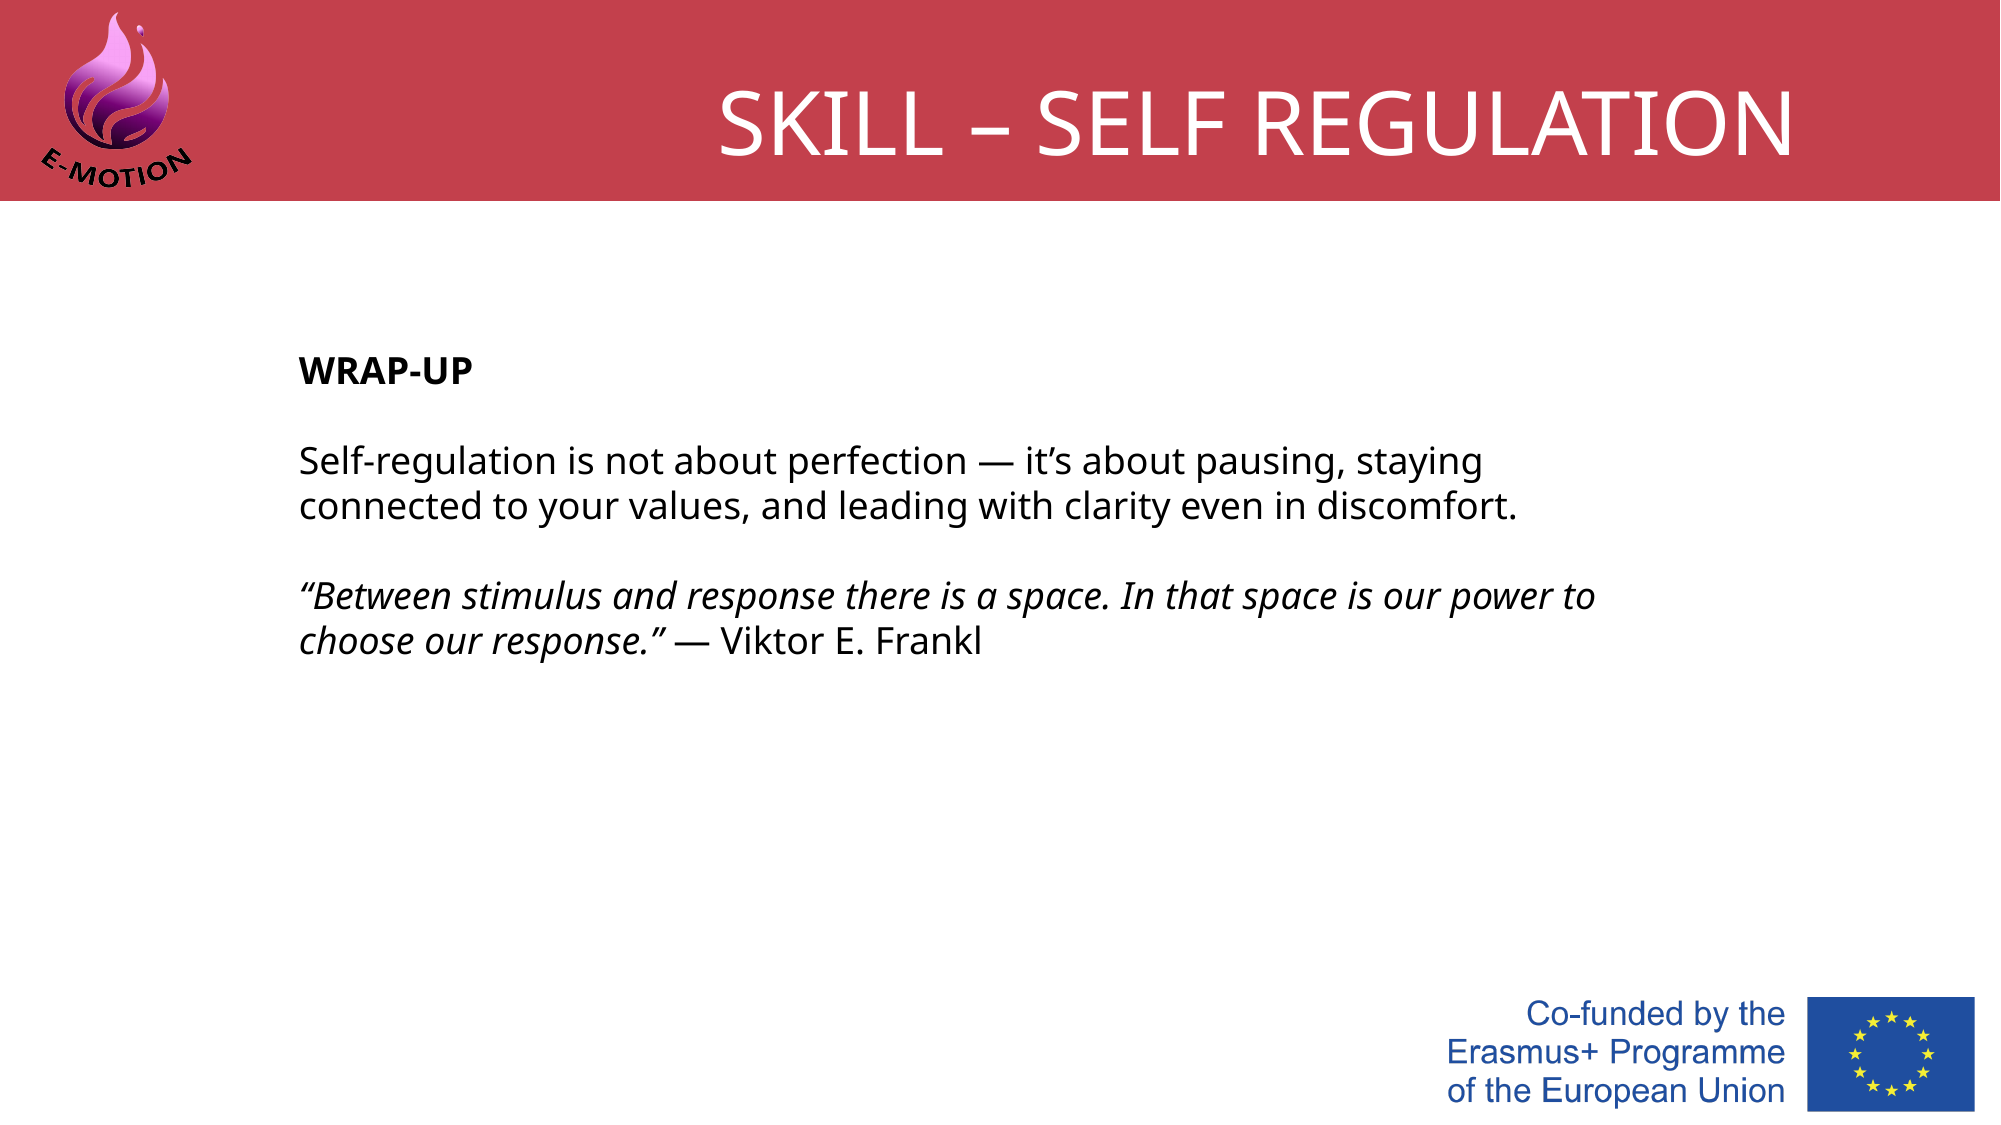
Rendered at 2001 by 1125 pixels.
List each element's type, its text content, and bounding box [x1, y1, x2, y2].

text_box WRAP-UP Self-regulation is not about perfection — it’s about pausing, staying connected to your values, and leading with clarity even in discomfort. “Between stimulus and response there is a space. In that space is our power to choose our response.” — Viktor E. Frankl [284, 339, 1694, 670]
picture [0, 0, 253, 247]
text_box SKILL – SELF REGULATION [556, 59, 1815, 334]
